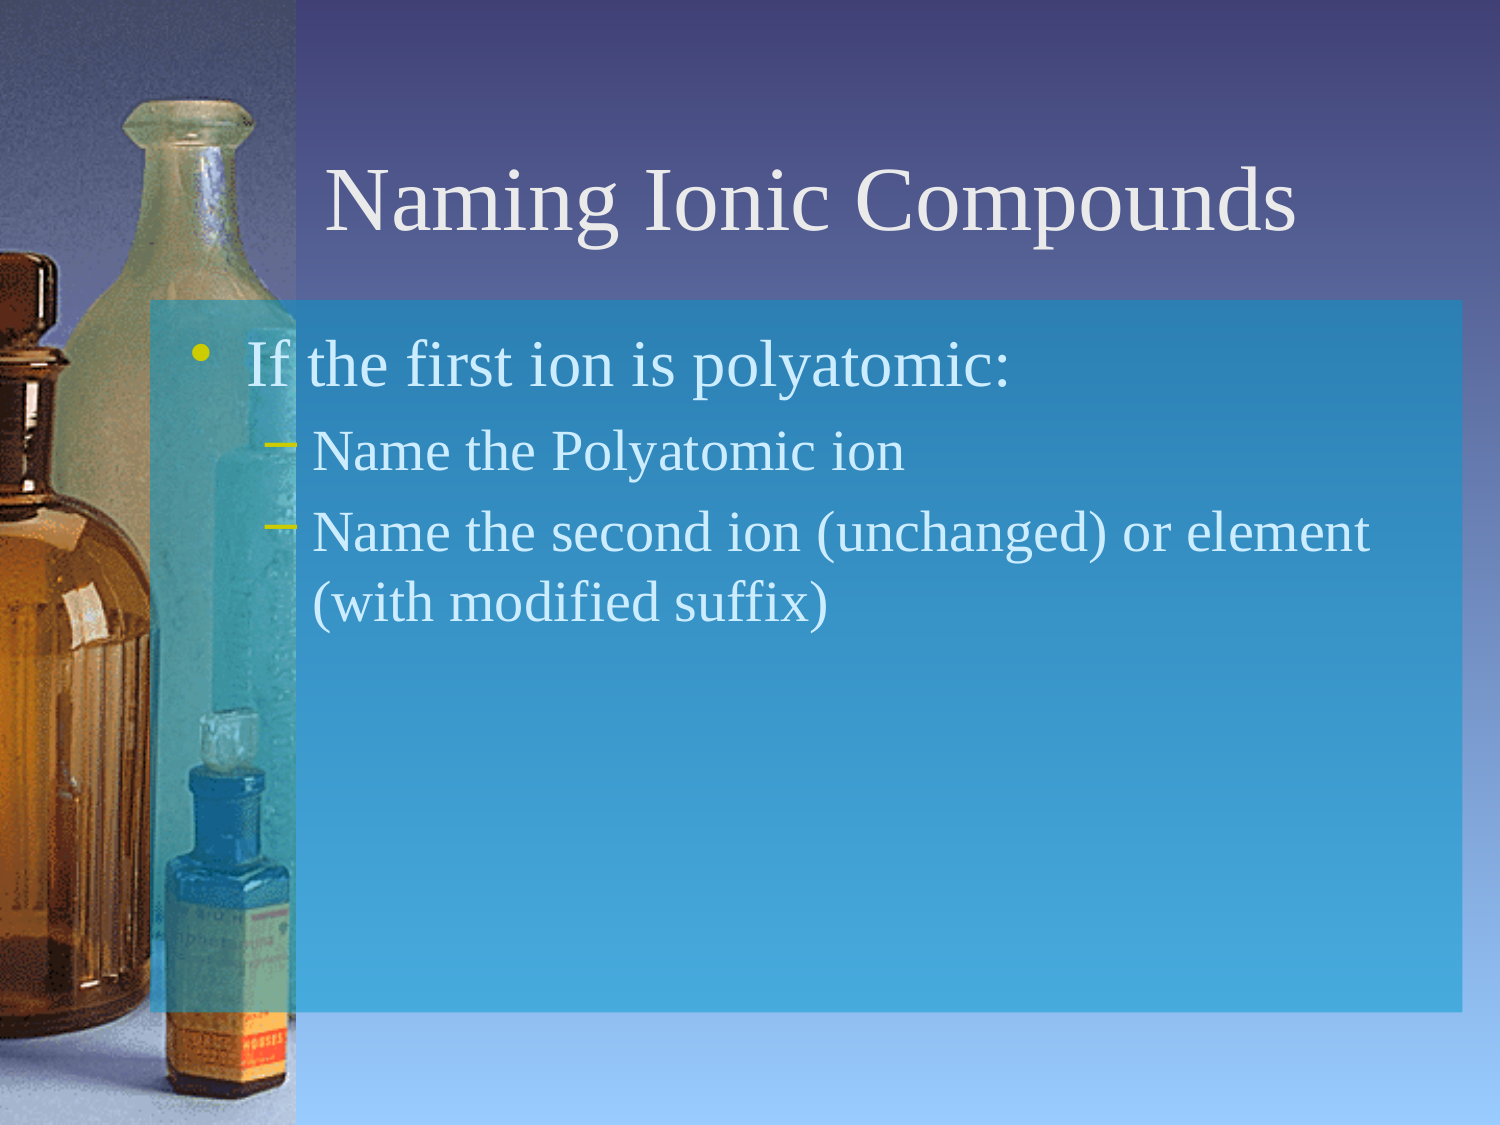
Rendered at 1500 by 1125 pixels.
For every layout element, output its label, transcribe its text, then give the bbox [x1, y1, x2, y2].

list If the first ion is polyatomic: Name the Polyatomic ion Name the second ion (unchanged) or element (with modified suffix) [174, 312, 1451, 988]
title Naming Ionic Compounds [174, 99, 1451, 288]
picture [0, 0, 296, 1125]
